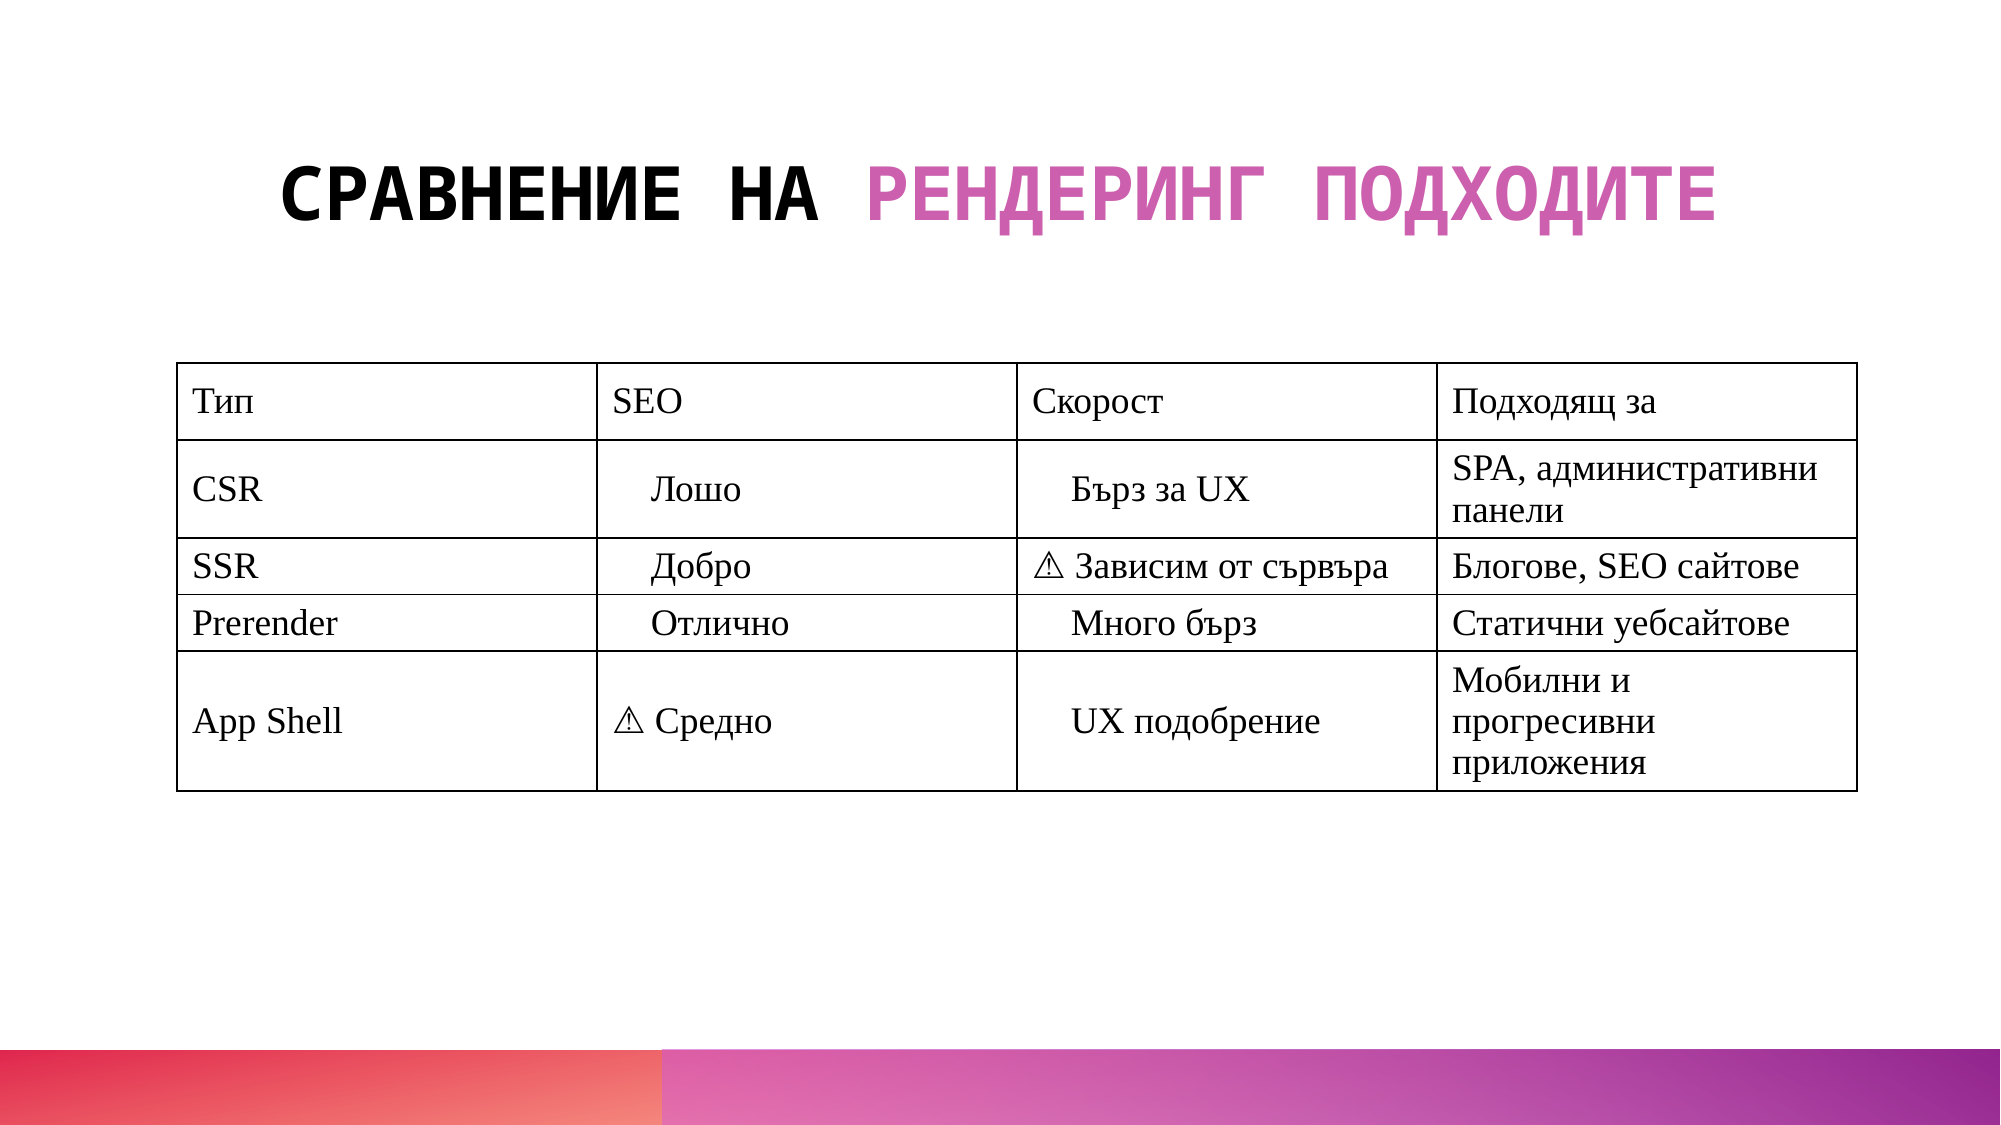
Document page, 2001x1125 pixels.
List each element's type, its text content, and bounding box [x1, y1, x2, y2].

title СРАВНЕНИЕ НА РЕНДЕРИНГ ПОДХОДИТЕ [143, 73, 1856, 236]
table_cell ✅ Отлично [598, 595, 1016, 650]
table_cell Блогове, SEO сайтове [1438, 539, 1856, 594]
table_cell App Shell [178, 652, 596, 790]
table_cell Мобилни и прогресивни приложения [1438, 652, 1856, 790]
table_header Скорост [1018, 364, 1436, 439]
table_cell ✅ Добро [598, 539, 1016, 594]
table_cell ❌ Лошо [598, 441, 1016, 537]
table_header Тип [178, 364, 596, 439]
table_cell Prerender [178, 595, 596, 650]
table_cell SSR [178, 539, 596, 594]
table_header SEO [598, 364, 1016, 439]
table_cell ✅ Много бърз [1018, 595, 1436, 650]
table_cell ✅ UX подобрение [1018, 652, 1436, 790]
table_header Подходящ за [1438, 364, 1856, 439]
table_cell ⚠️ Средно [598, 652, 1016, 790]
table_cell CSR [178, 441, 596, 537]
table_cell ⚠️ Зависим от сървъра [1018, 539, 1436, 594]
table_cell SPA, административни панели [1438, 441, 1856, 537]
table_cell ✅ Бърз за UX [1018, 441, 1436, 537]
table_cell Статични уебсайтове [1438, 595, 1856, 650]
